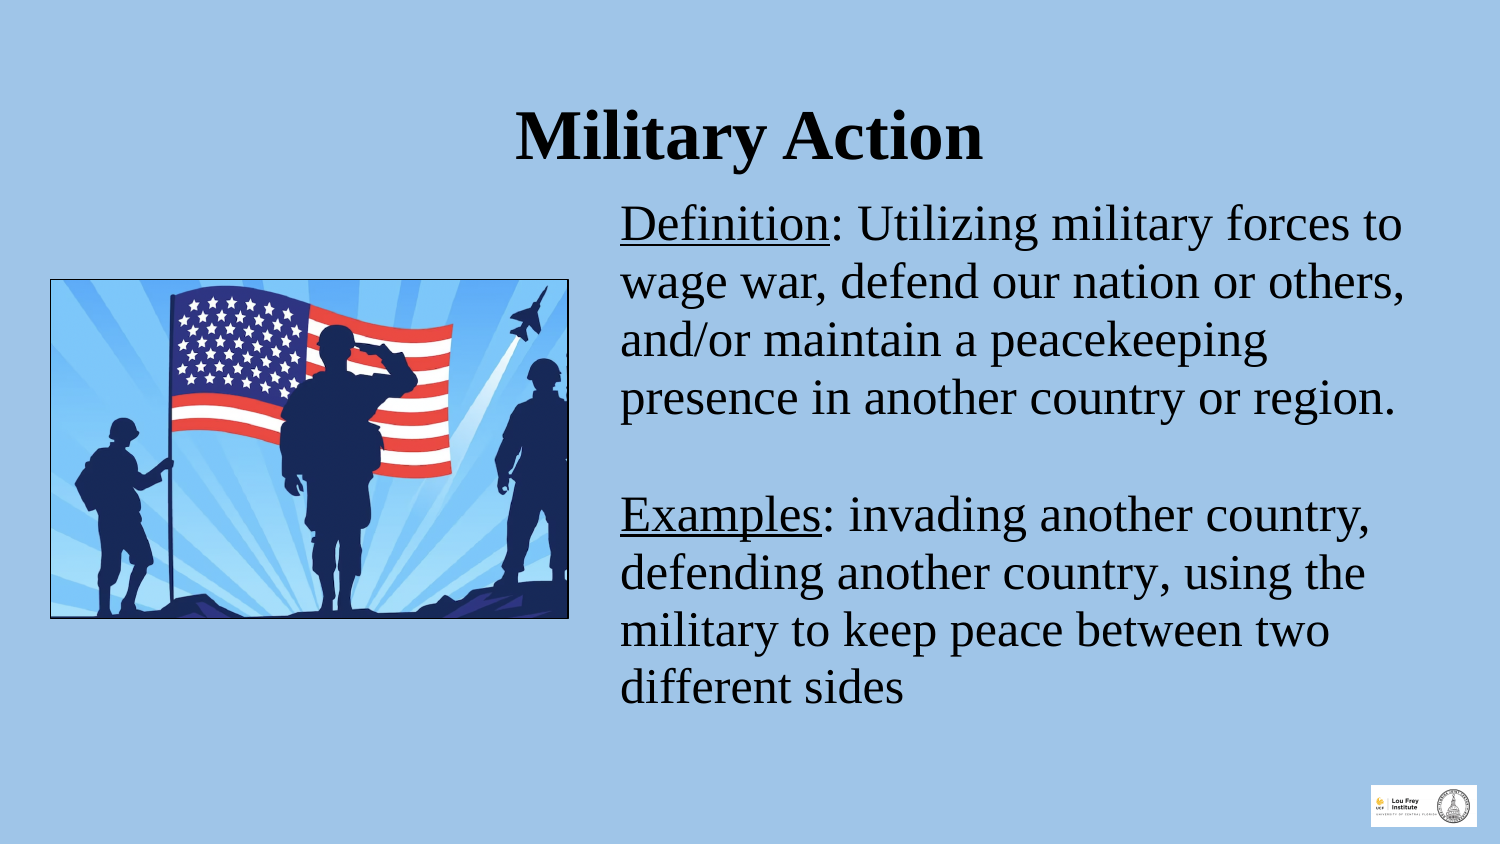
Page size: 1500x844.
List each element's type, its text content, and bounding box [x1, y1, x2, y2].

list Definition: Utilizing military forces to wage war, defend our nation or others, and/or maintain a peacekeeping presence in another country or region. Examples: invading another country, defending another country, using the military to keep peace between two different sides [605, 179, 1439, 740]
picture [50, 280, 568, 618]
picture [1371, 785, 1478, 827]
title Military Action [51, 72, 1449, 167]
